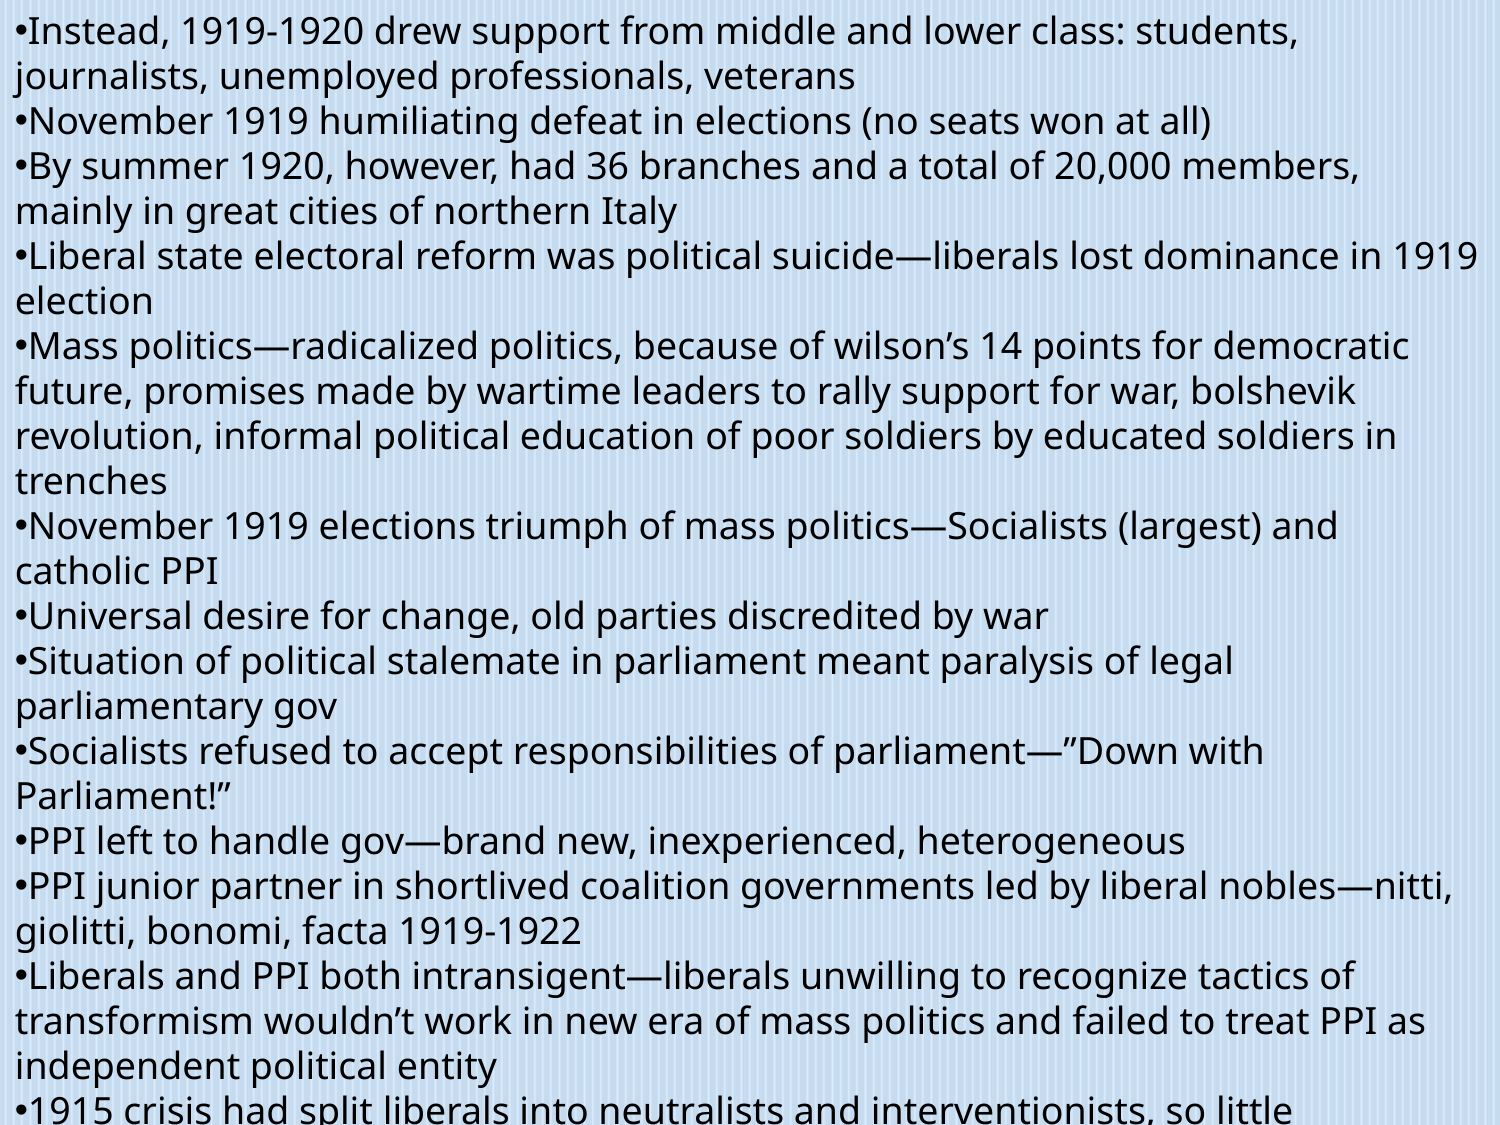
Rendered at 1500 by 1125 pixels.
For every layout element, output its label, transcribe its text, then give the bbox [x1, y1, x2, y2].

text_box Instead, 1919-1920 drew support from middle and lower class: students, journalists, unemployed professionals, veterans November 1919 humiliating defeat in elections (no seats won at all) By summer 1920, however, had 36 branches and a total of 20,000 members, mainly in great cities of northern Italy Liberal state electoral reform was political suicide—liberals lost dominance in 1919 election Mass politics—radicalized politics, because of wilson’s 14 points for democratic future, promises made by wartime leaders to rally support for war, bolshevik revolution, informal political education of poor soldiers by educated soldiers in trenches November 1919 elections triumph of mass politics—Socialists (largest) and catholic PPI Universal desire for change, old parties discredited by war Situation of political stalemate in parliament meant paralysis of legal parliamentary gov Socialists refused to accept responsibilities of parliament—”Down with Parliament!” PPI left to handle gov—brand new, inexperienced, heterogeneous PPI junior partner in shortlived coalition governments led by liberal nobles—nitti, giolitti, bonomi, facta 1919-1922 Liberals and PPI both intransigent—liberals unwilling to recognize tactics of transformism wouldn’t work in new era of mass politics and failed to treat PPI as independent political entity 1915 crisis had split liberals into neutralists and interventionists, so little cooperation Italians dissatisfied by mutilated victory even though they did well and gained most territories (except share of german and turkish empires, esp. fiume which had 50% italians)—fascists and nationalists claimed italy was cheated Sept 1919 (even though fiume had not been promised to italy under treaty of london) D’annunzio and his arditti seized fiume until december 1920 when Giolitti finally sent troops to oust him [0, 0, 1500, 1125]
